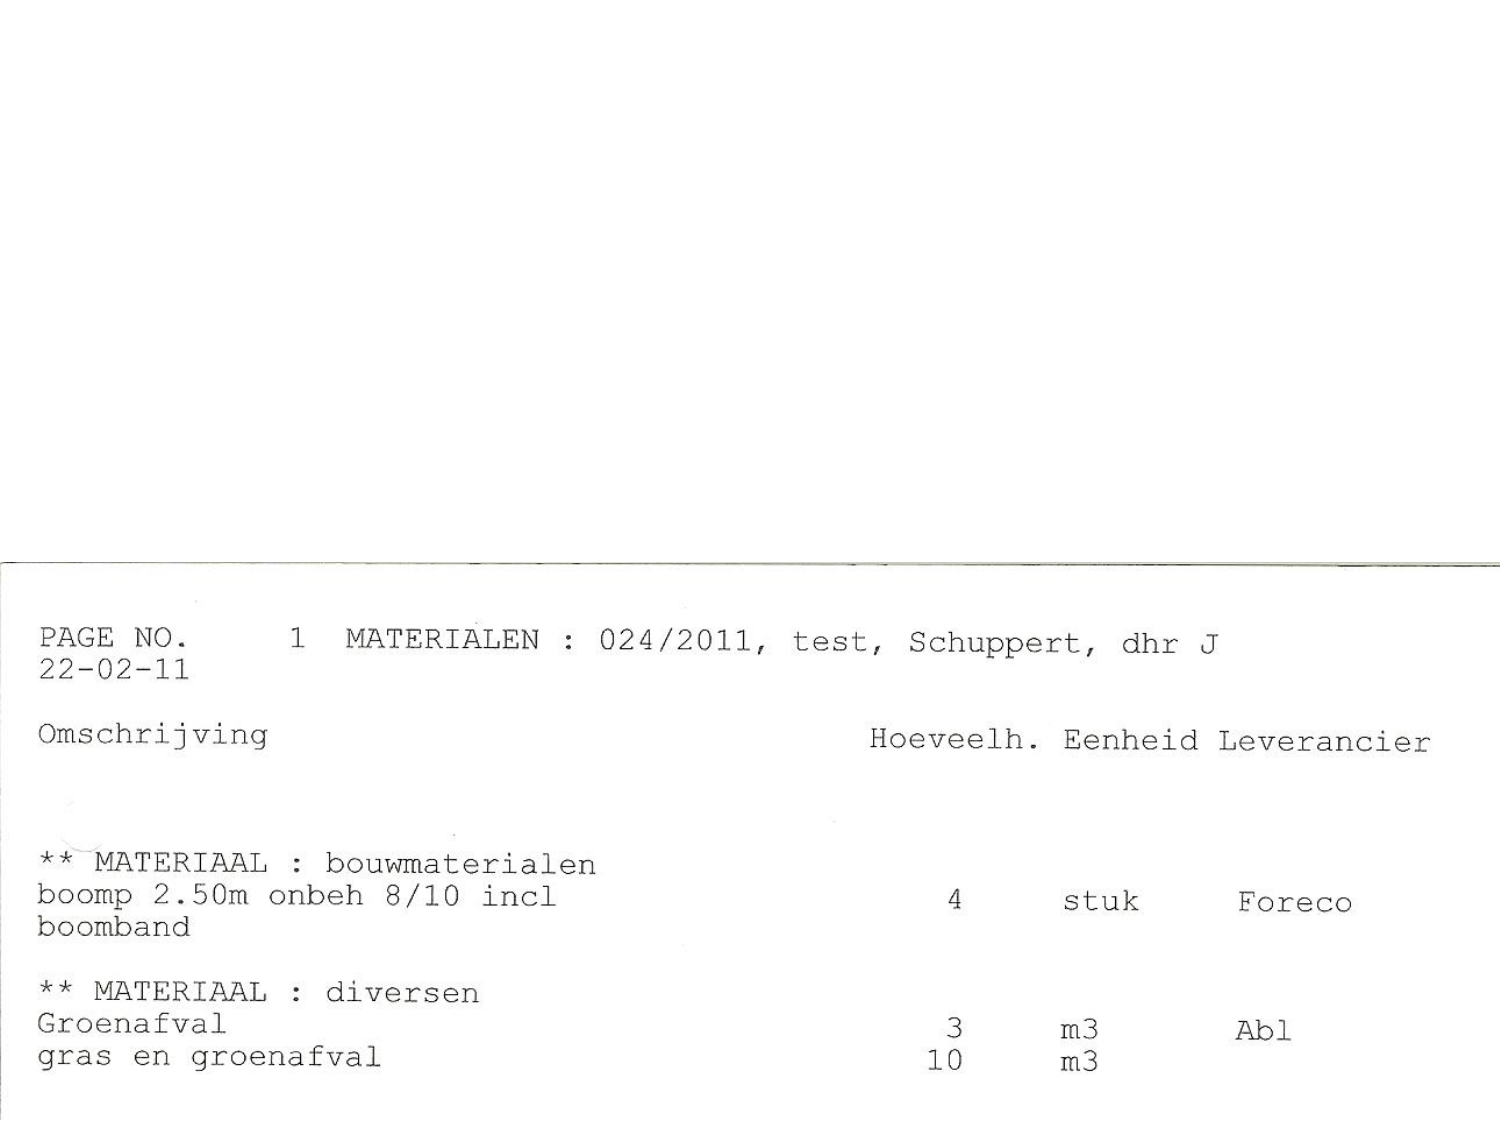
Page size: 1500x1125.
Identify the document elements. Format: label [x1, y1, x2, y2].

list [0, 562, 1500, 1120]
